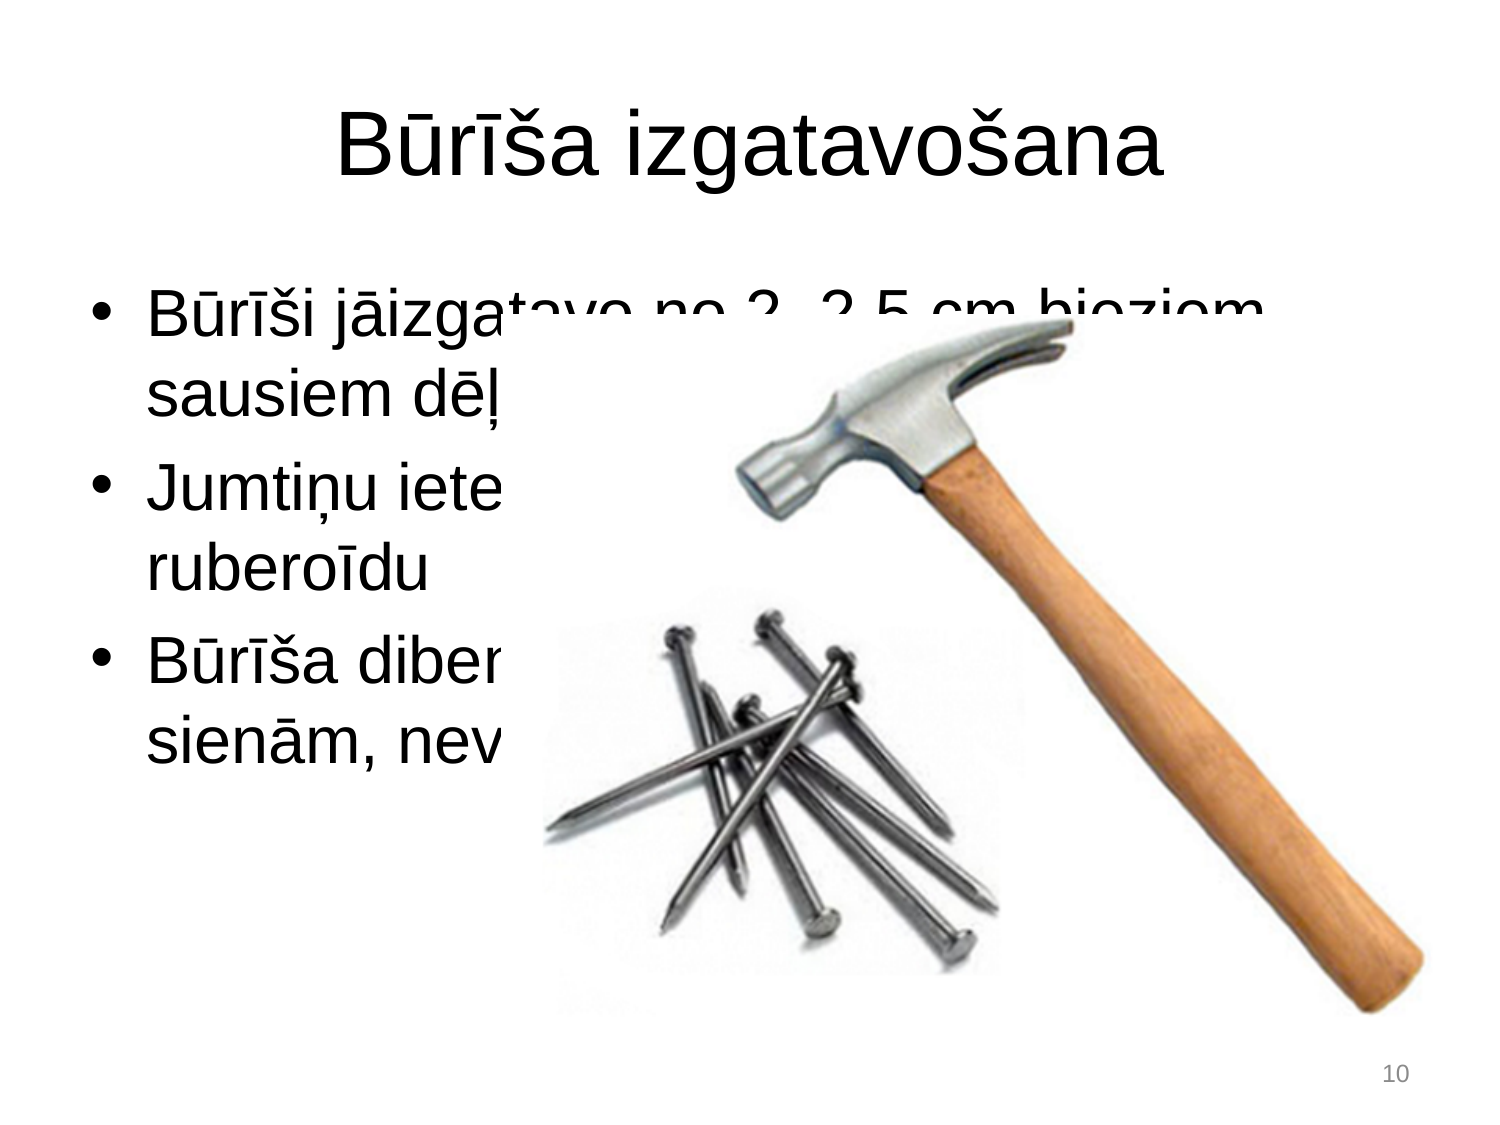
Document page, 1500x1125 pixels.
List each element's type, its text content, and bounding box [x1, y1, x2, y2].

title Būrīša izgatavošana [74, 44, 1426, 233]
list Būrīši jāizgatavo no 2–2,5 cm bieziem sausiem dēļiem Jumtiņu ieteicams nosegt ar skārdu vai ruberoīdu Būrīša dibens vienmēr jāpienaglo starp sienām, nevis no apakšas [74, 262, 1426, 799]
slide_number 10 [1074, 1042, 1425, 1103]
picture [501, 314, 1459, 1018]
